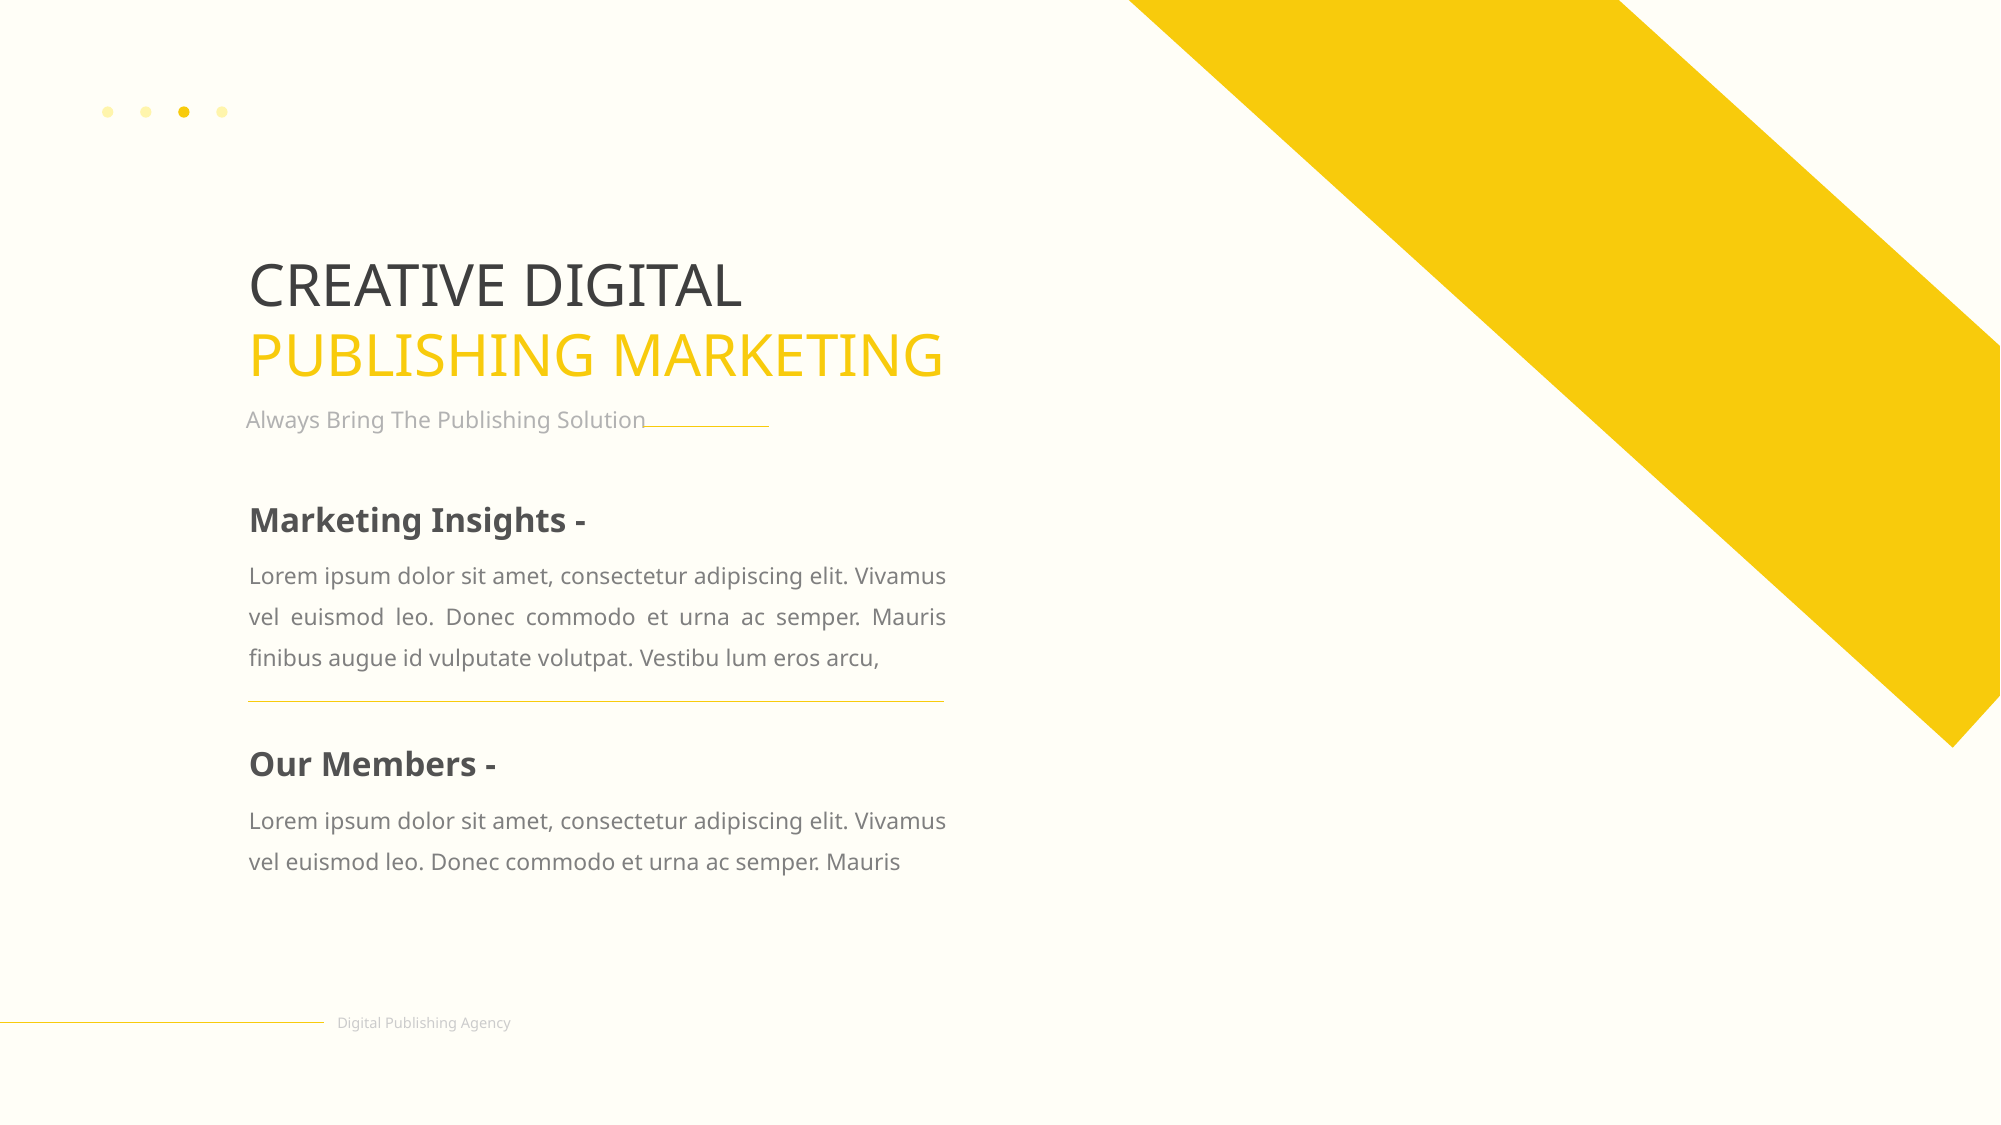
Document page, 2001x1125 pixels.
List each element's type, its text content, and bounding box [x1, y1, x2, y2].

text_box Always Bring The Publishing Solution [231, 397, 662, 440]
text_box Lorem ipsum dolor sit amet, consectetur adipiscing elit. Vivamus vel euismod leo. Donec commodo et urna ac semper. Mauris finibus augue id vulputate volutpat. Vestibu lum eros arcu, [234, 540, 962, 679]
text_box Digital Publishing Agency [322, 1006, 526, 1039]
text_box [215, 105, 229, 119]
text_box [100, 105, 115, 119]
text_box Marketing Insights - [234, 471, 669, 547]
text_box [139, 105, 153, 119]
picture [999, 222, 2000, 1125]
text_box [177, 105, 191, 119]
text_box Lorem ipsum dolor sit amet, consectetur adipiscing elit. Vivamus vel euismod leo. Donec commodo et urna ac semper. Mauris [234, 785, 962, 883]
text_box CREATIVE DIGITAL PUBLISHING MARKETING [234, 241, 999, 396]
text_box Our Members - [234, 716, 669, 791]
